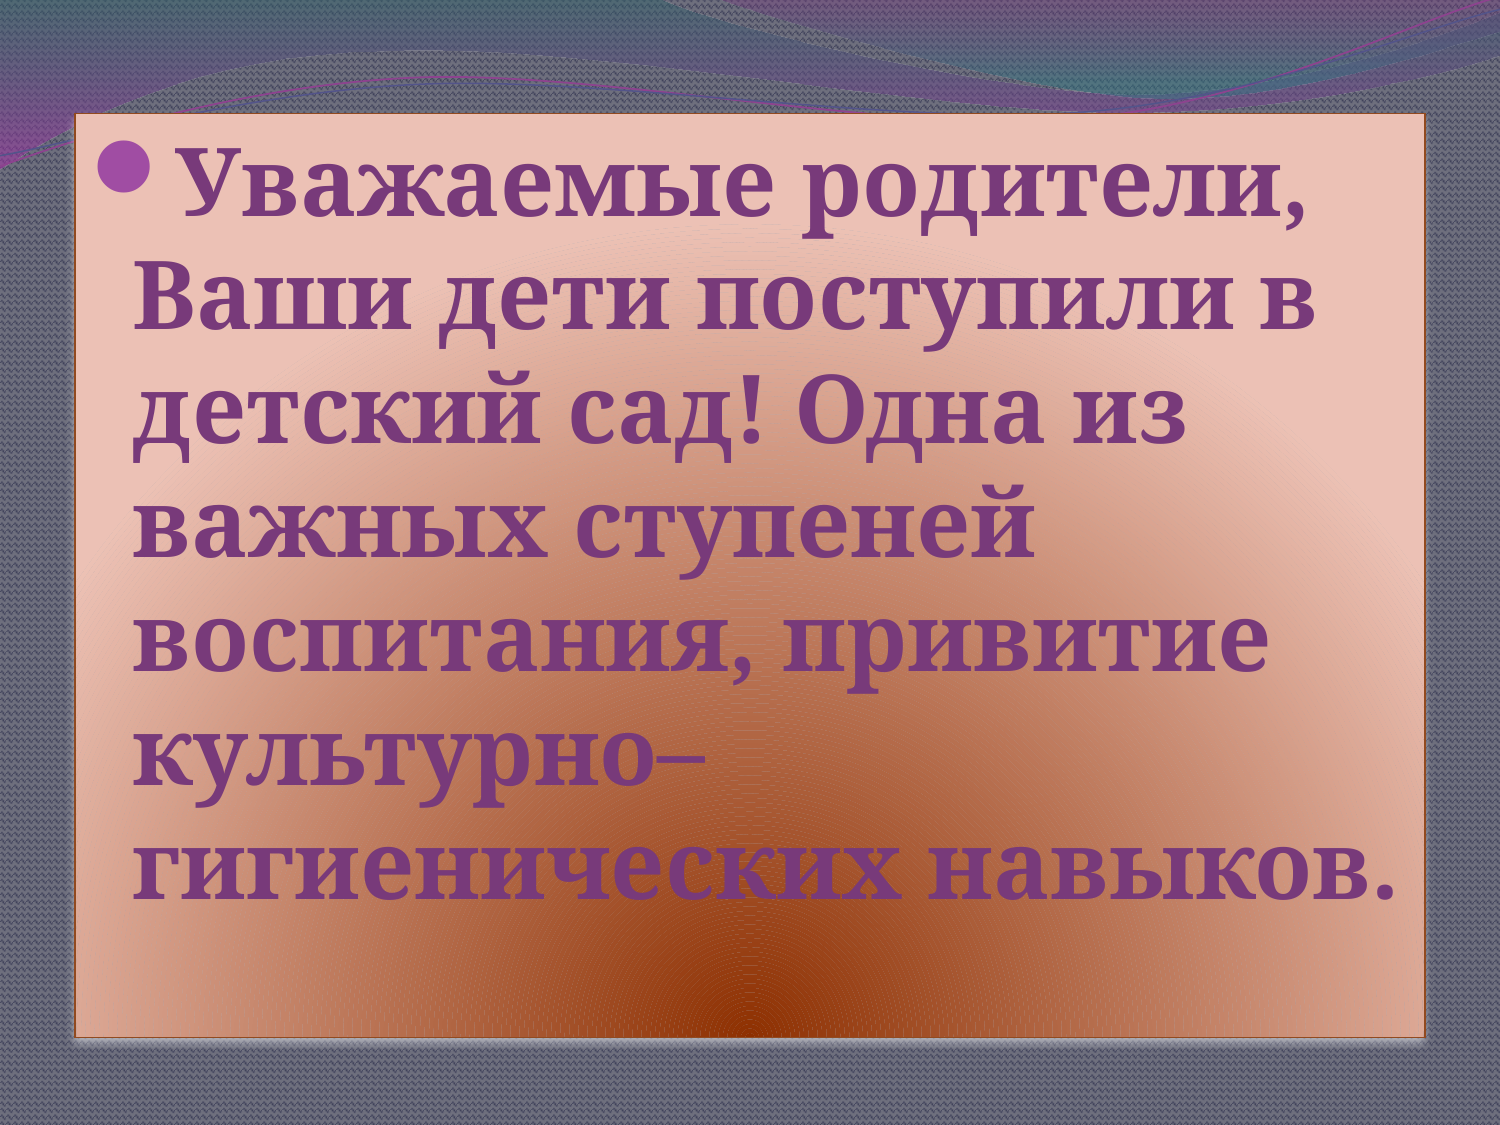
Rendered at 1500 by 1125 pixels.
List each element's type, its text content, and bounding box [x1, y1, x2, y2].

list Уважаемые родители, Ваши дети поступили в детский сад! Одна из важных ступеней воспитания, привитие культурно–гигиенических навыков. [74, 113, 1426, 1038]
